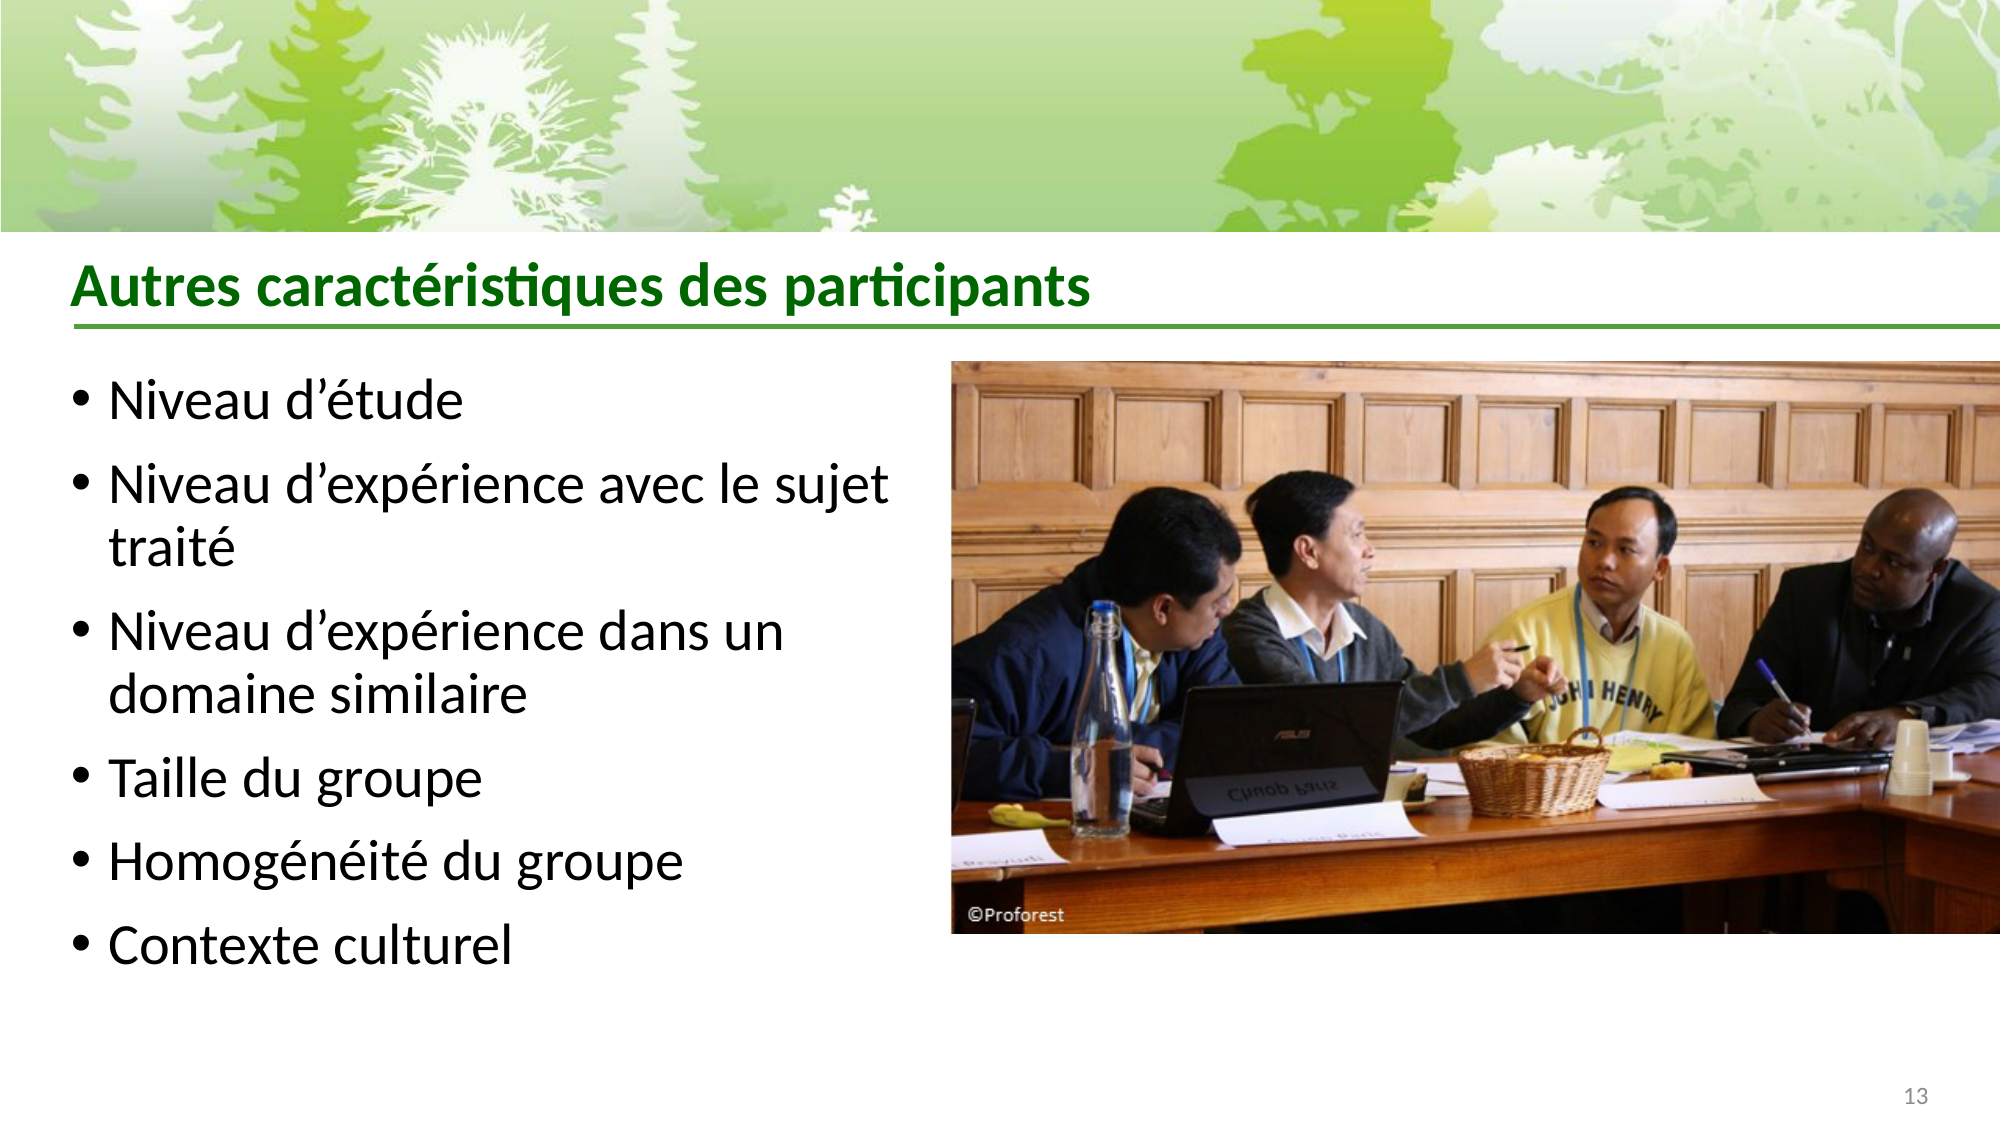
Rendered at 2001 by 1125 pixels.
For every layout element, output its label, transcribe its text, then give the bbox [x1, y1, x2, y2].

picture [0, 0, 2000, 232]
picture [949, 361, 2000, 934]
list Niveau d’étude Niveau d’expérience avec le sujet traité Niveau d’expérience dans un domaine similaire Taille du groupe Homogénéité du groupe Contexte culturel [55, 362, 929, 1105]
slide_number 13 [1493, 1065, 1944, 1125]
title Autres caractéristiques des participants [55, 192, 1406, 380]
